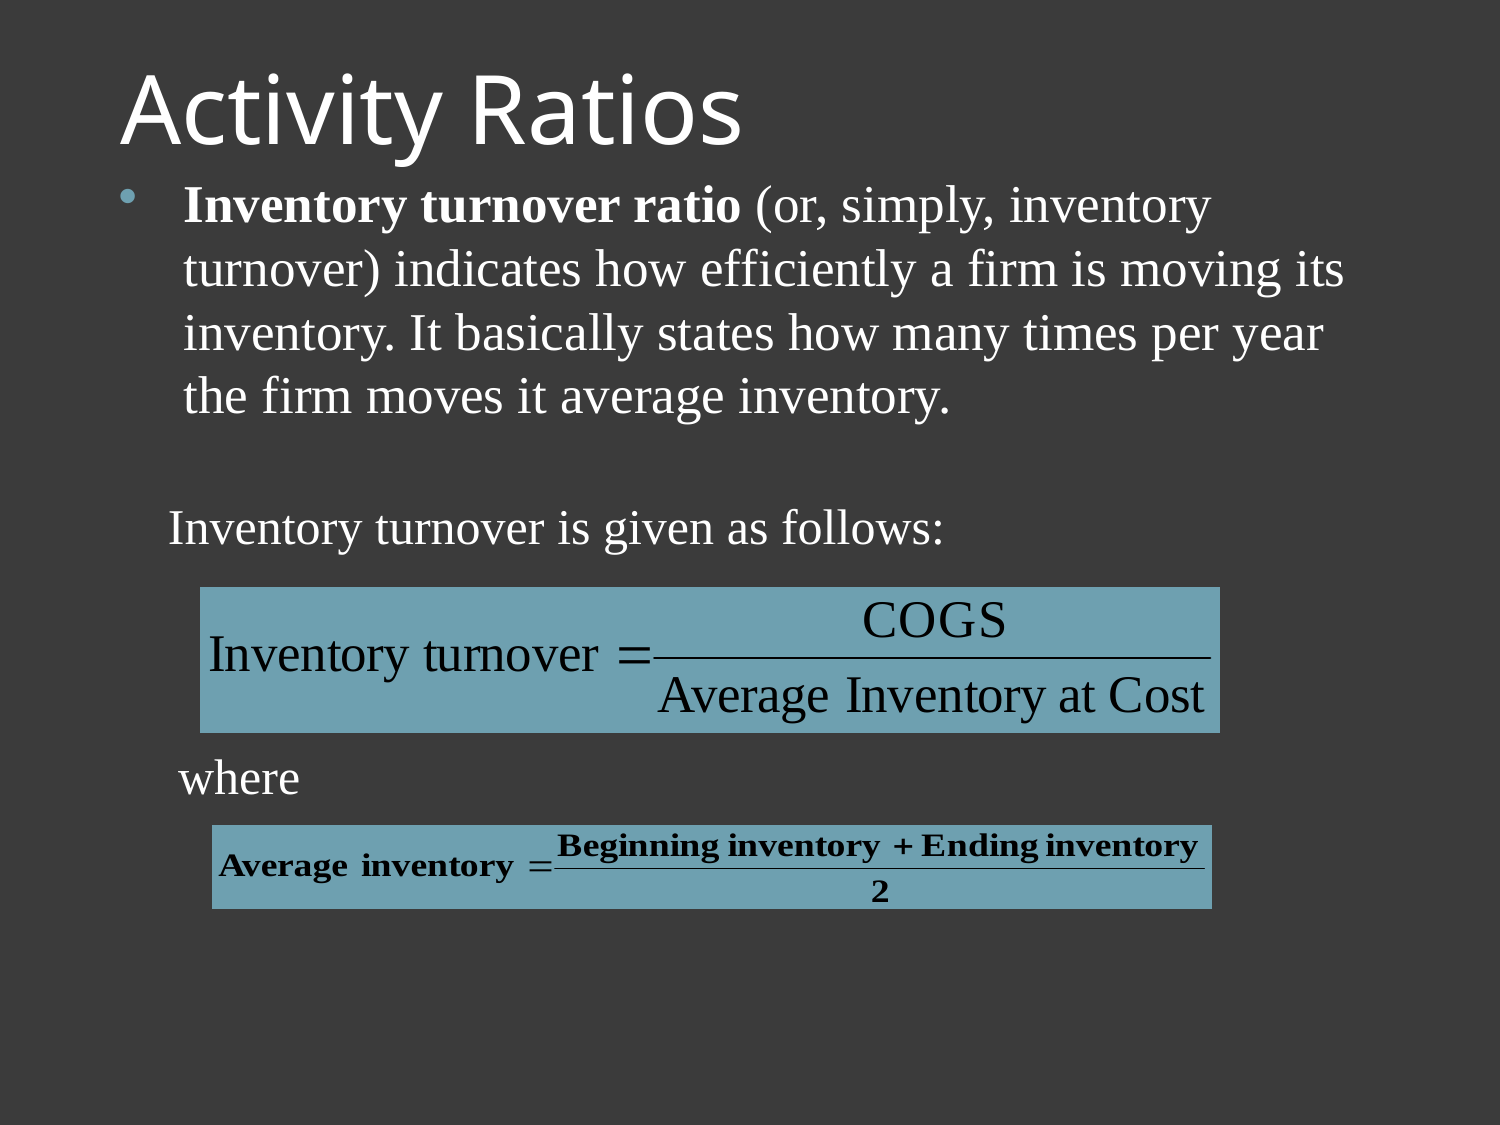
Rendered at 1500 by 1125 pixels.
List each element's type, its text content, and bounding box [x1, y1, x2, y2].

text_box Inventory turnover is given as follows: [153, 487, 974, 623]
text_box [199, 587, 1220, 734]
title Activity Ratios [112, 37, 1388, 175]
text_box where [163, 737, 316, 813]
list Inventory turnover ratio (or, simply, inventory turnover) indicates how efficiently a firm is moving its inventory. It basically states how many times per year the firm moves it average inventory. [99, 162, 1375, 438]
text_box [212, 824, 1213, 910]
